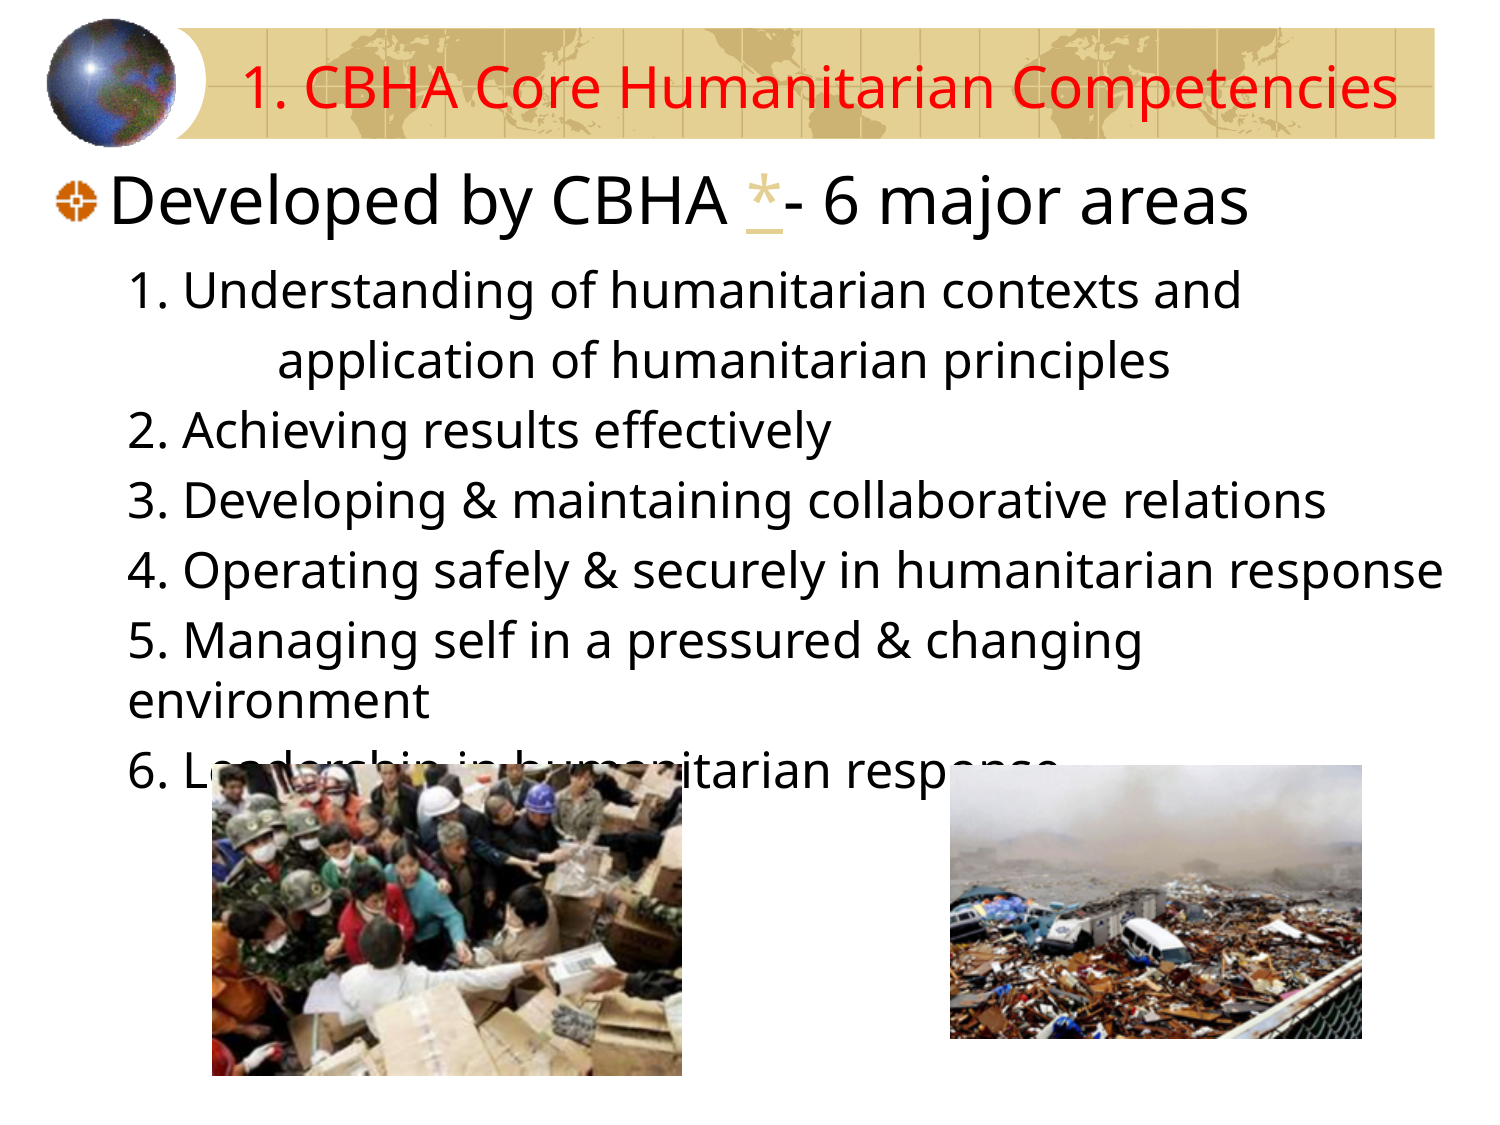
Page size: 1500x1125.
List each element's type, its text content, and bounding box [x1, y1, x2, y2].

picture [42, 14, 190, 149]
picture [212, 764, 682, 1076]
picture [52, 179, 100, 227]
picture [949, 765, 1363, 1039]
title 1. CBHA Core Humanitarian Competencies [224, 74, 1476, 149]
list Developed by CBHA *- 6 major areas 1. Understanding of humanitarian contexts and application of humanitarian principles 2. Achieving results effectively 3. Developing & maintaining collaborative relations 4. Operating safely & securely in humanitarian response 5. Managing self in a pressured & changing environment 6. Leadership in humanitarian response [37, 149, 1488, 1028]
